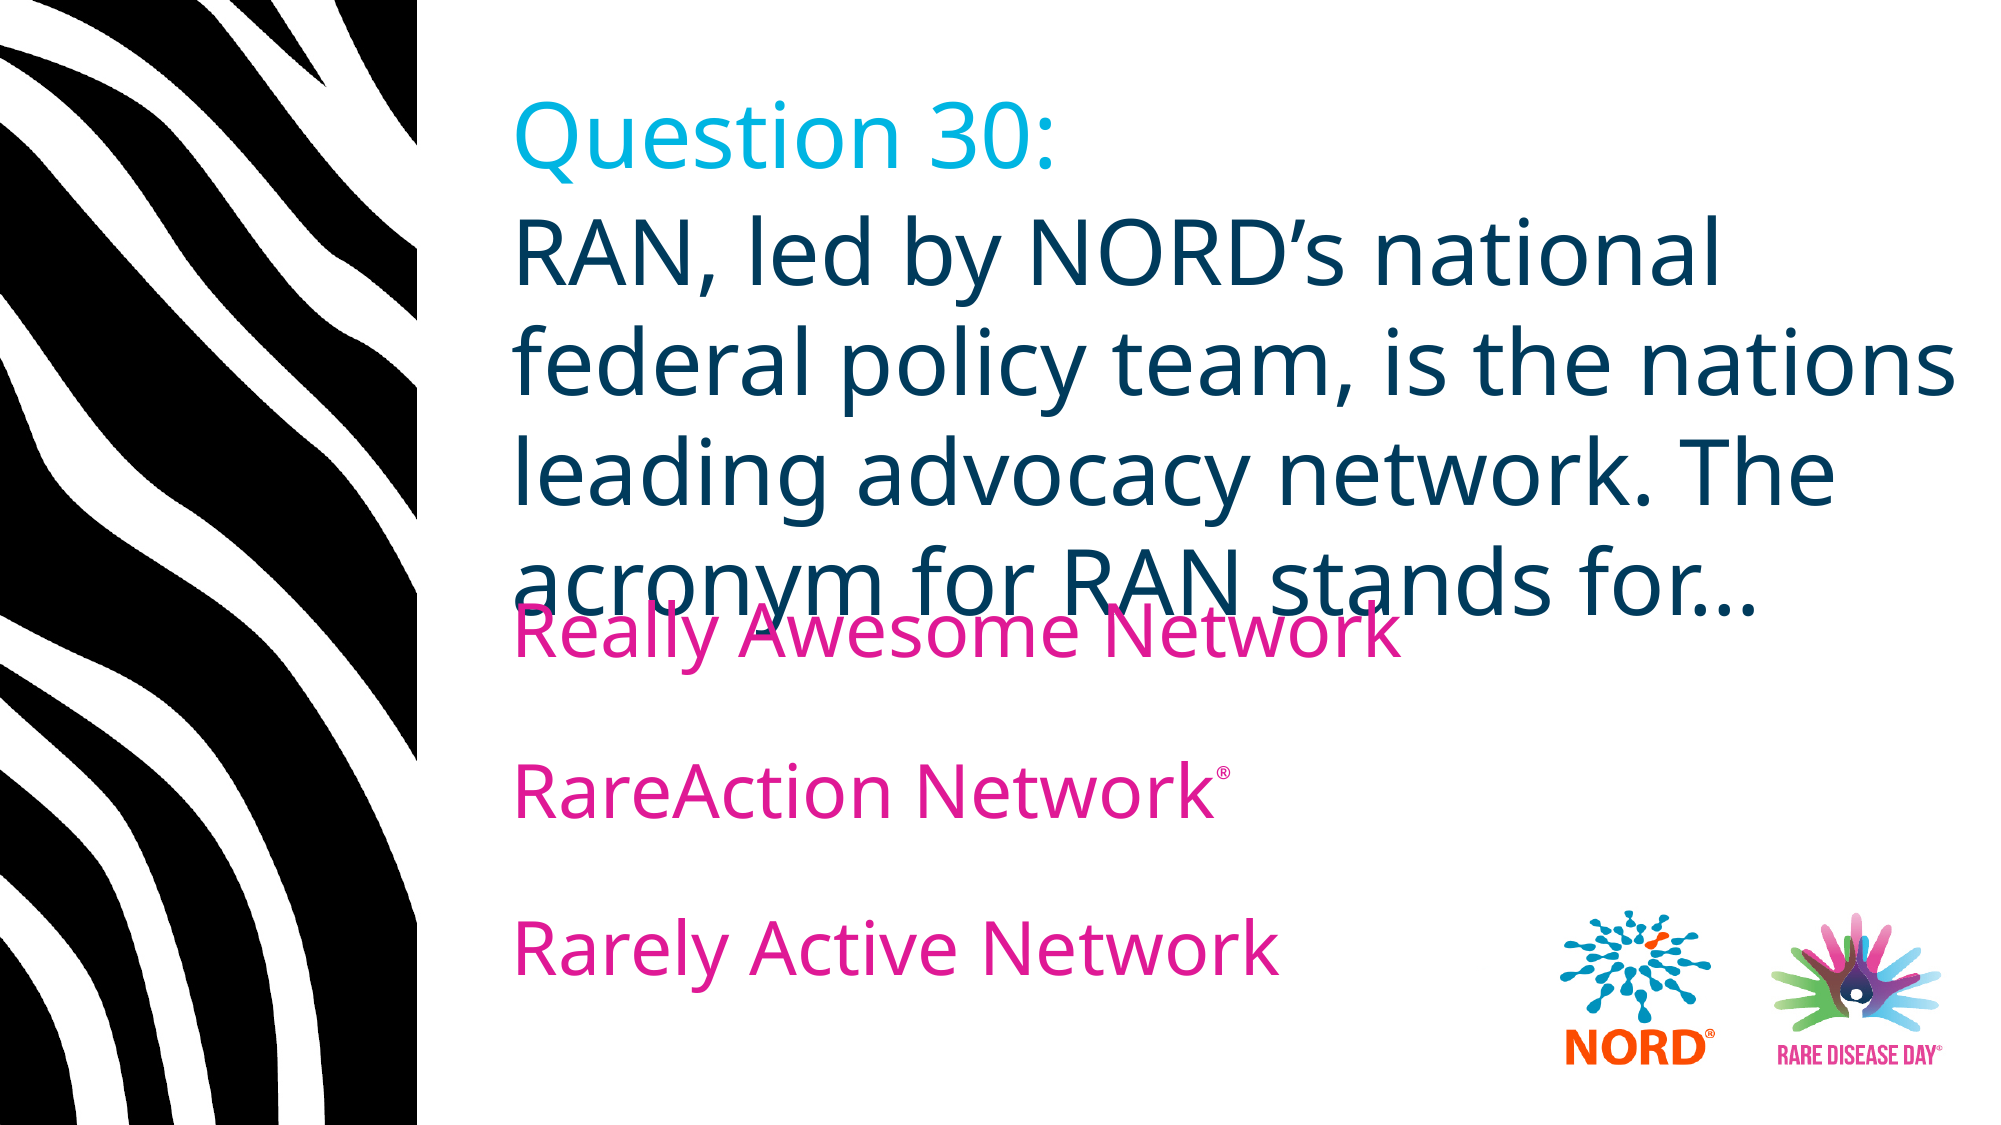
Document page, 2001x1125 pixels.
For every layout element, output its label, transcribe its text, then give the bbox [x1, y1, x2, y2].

text_box Rarely Active Network [496, 903, 1916, 1033]
title Question 30: [496, 78, 1863, 186]
text_box RareAction Network® [496, 746, 1889, 857]
picture [0, 0, 2001, 1125]
list Really Awesome Network [496, 585, 1916, 708]
text_box RAN, led by NORD’s national federal policy team, is the nations leading advocacy network. The acronym for RAN stands for… [496, 186, 2000, 642]
